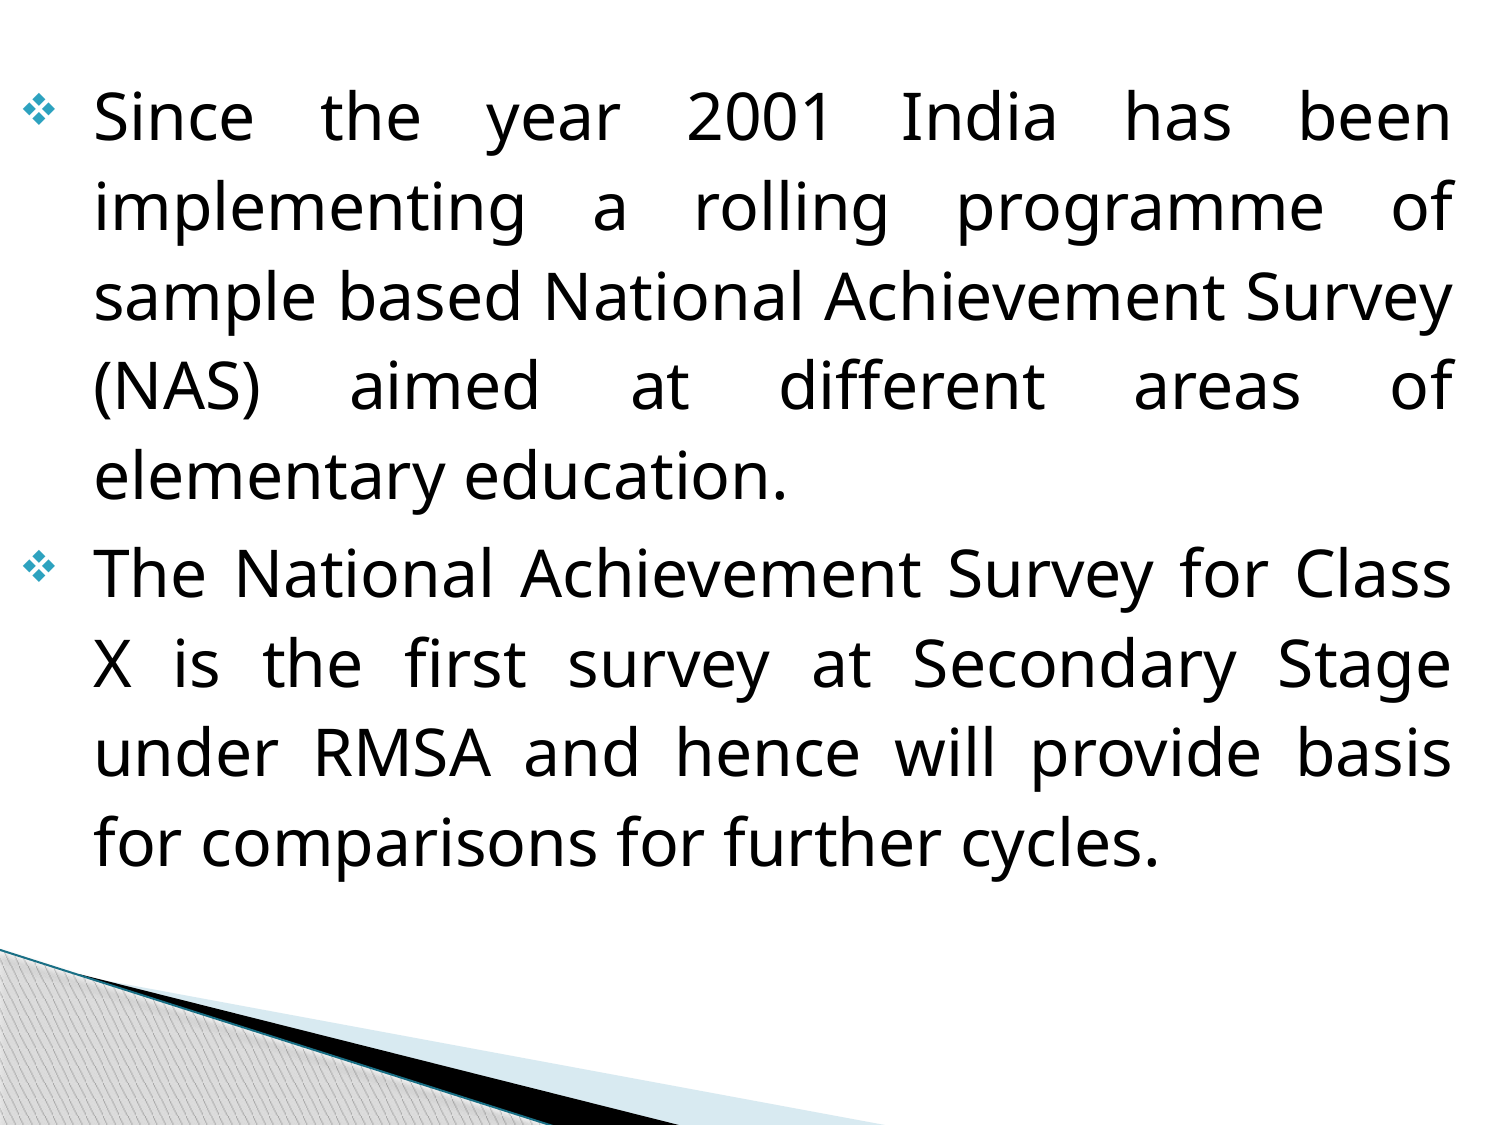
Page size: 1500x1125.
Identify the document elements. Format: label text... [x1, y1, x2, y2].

list Since the year 2001 India has been implementing a rolling programme of sample based National Achievement Survey (NAS) aimed at different areas of elementary education. The National Achievement Survey for Class X is the first survey at Secondary Stage under RMSA and hence will provide basis for comparisons for further cycles. [4, 62, 1469, 895]
